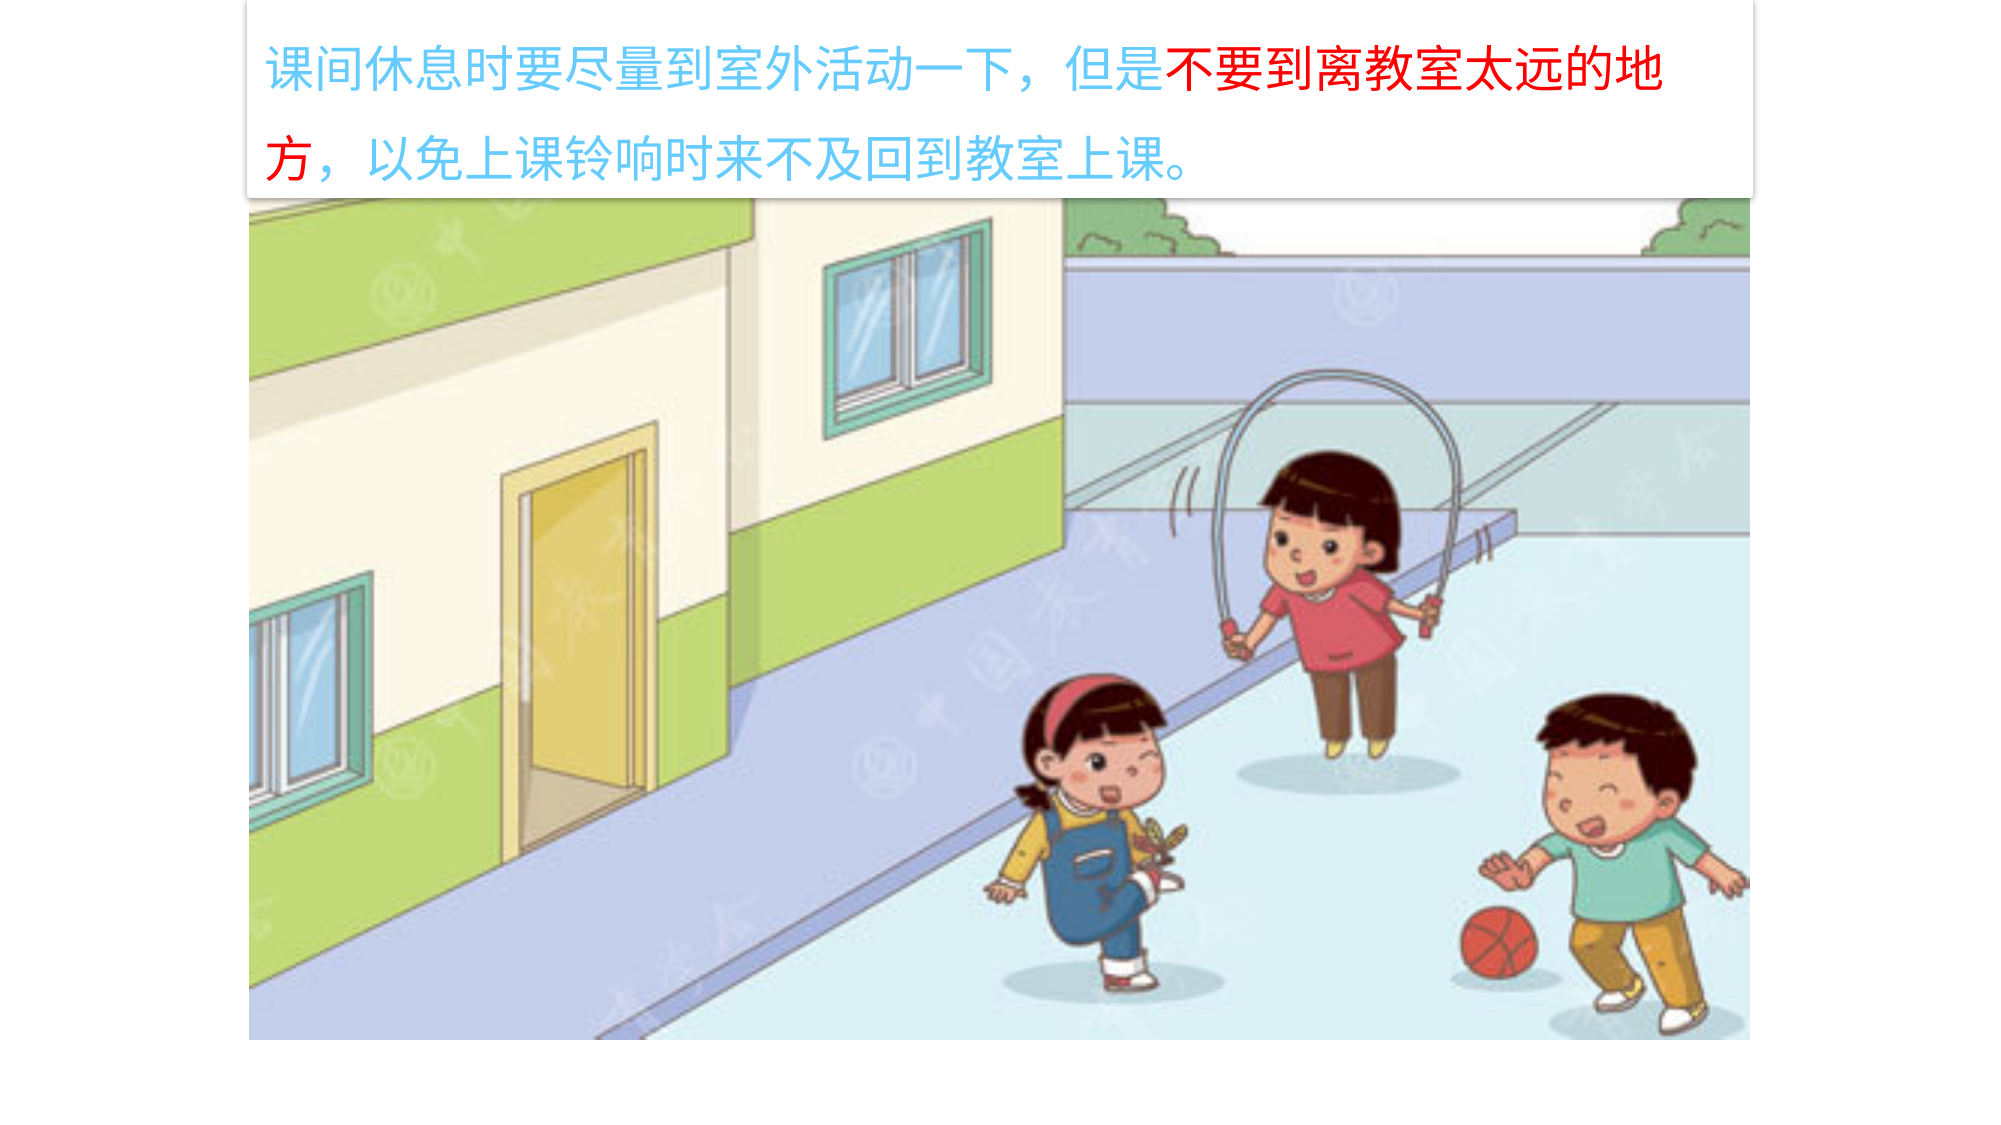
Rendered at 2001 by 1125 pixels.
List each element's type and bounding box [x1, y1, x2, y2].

picture [249, 0, 1751, 1040]
